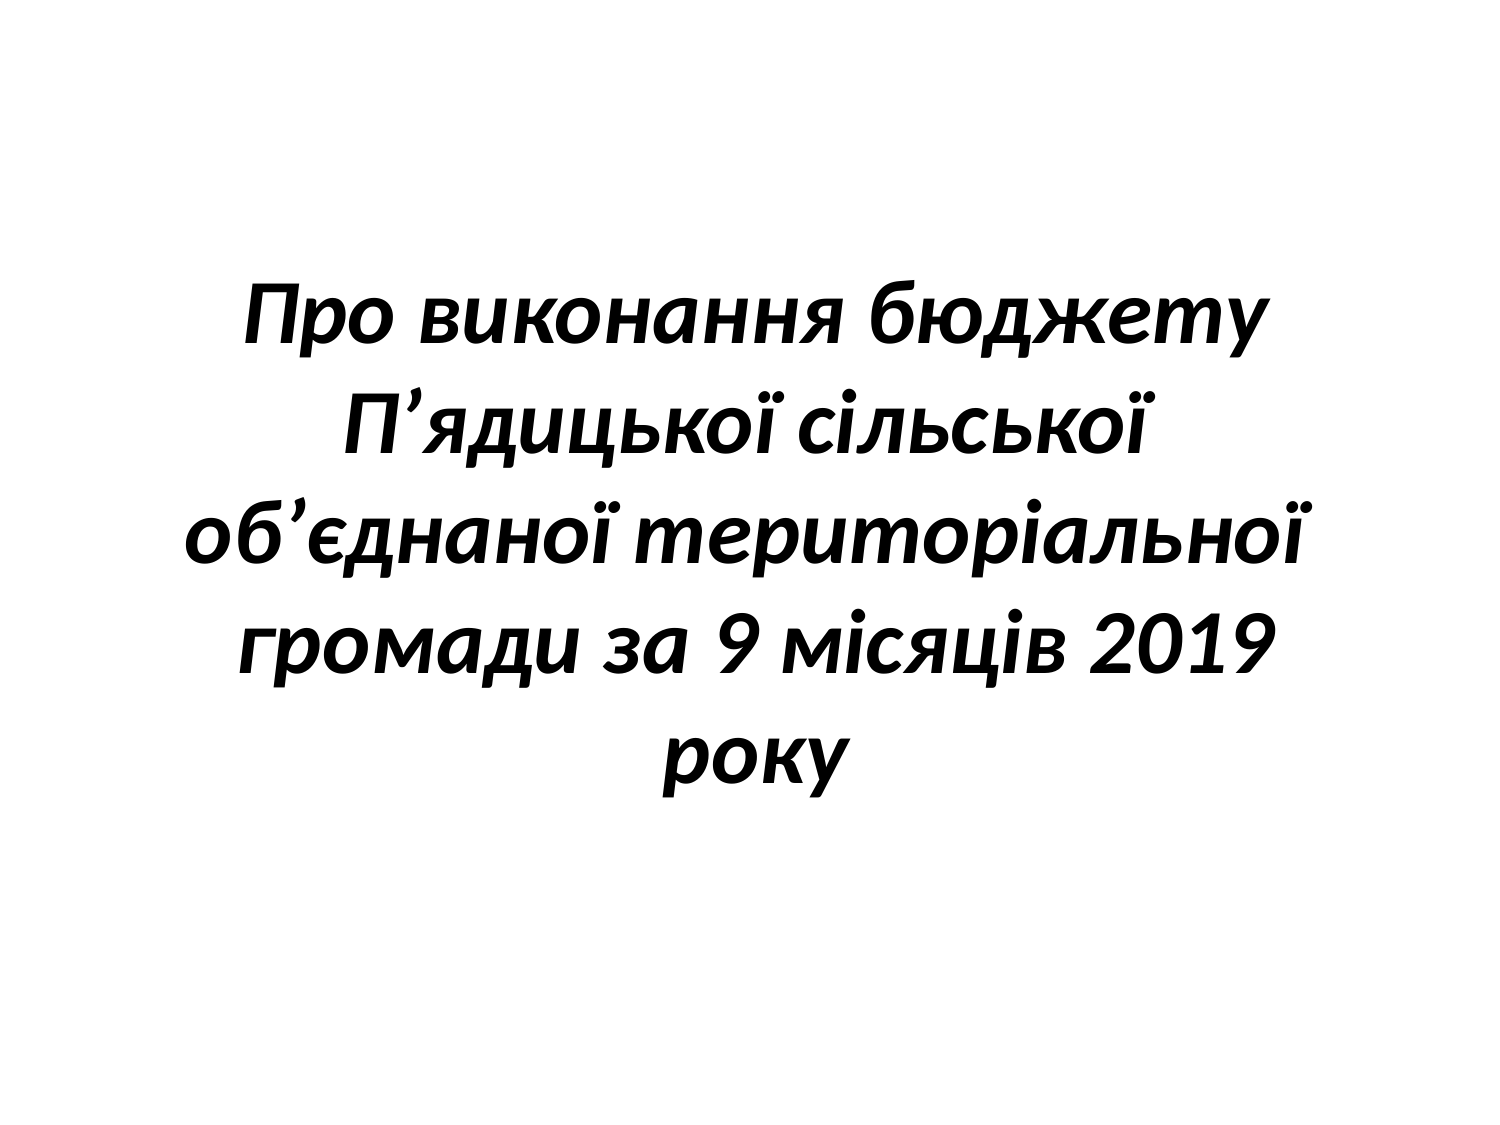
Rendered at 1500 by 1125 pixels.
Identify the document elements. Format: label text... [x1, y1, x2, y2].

title Про виконання бюджету П’ядицької сільської об’єднаної територіальної громади за 9 місяців 2019 року [123, 78, 1388, 976]
